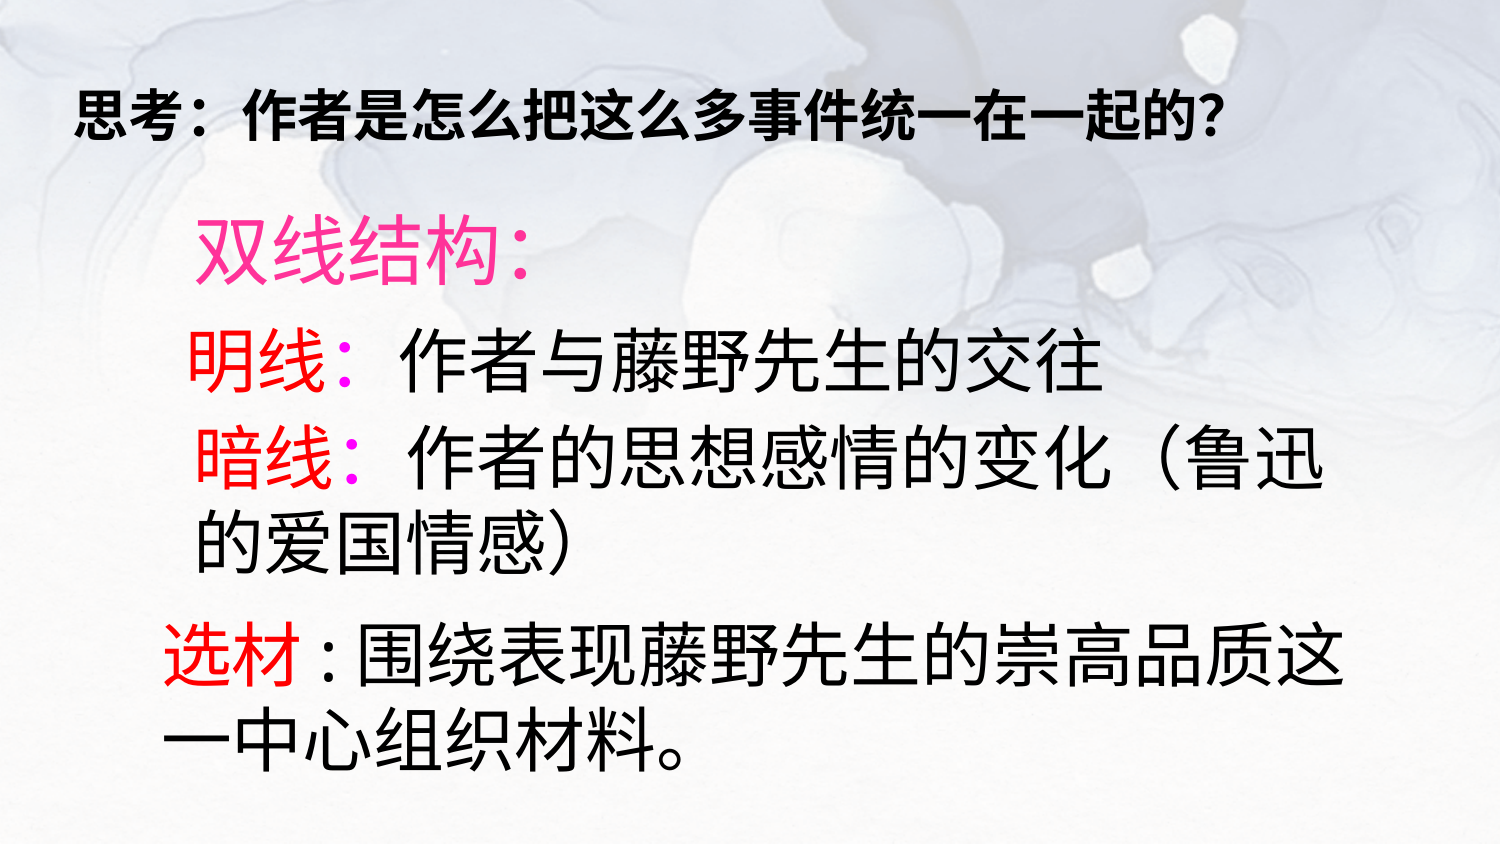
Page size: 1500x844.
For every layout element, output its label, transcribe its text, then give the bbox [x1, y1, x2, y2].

text_box 双线结构： [182, 196, 920, 301]
picture [0, 0, 1500, 844]
text_box 选材:围绕表现藤野先生的崇高品质这一中心组织材料。 [149, 604, 1391, 786]
text_box 暗线：作者的思想感情的变化（鲁迅的爱国情感） [182, 407, 1378, 589]
text_box 明线：作者与藤野先生的交往 [174, 311, 1351, 408]
text_box 思考：作者是怎么把这么多事件统一在一起的？ [61, 75, 1463, 154]
